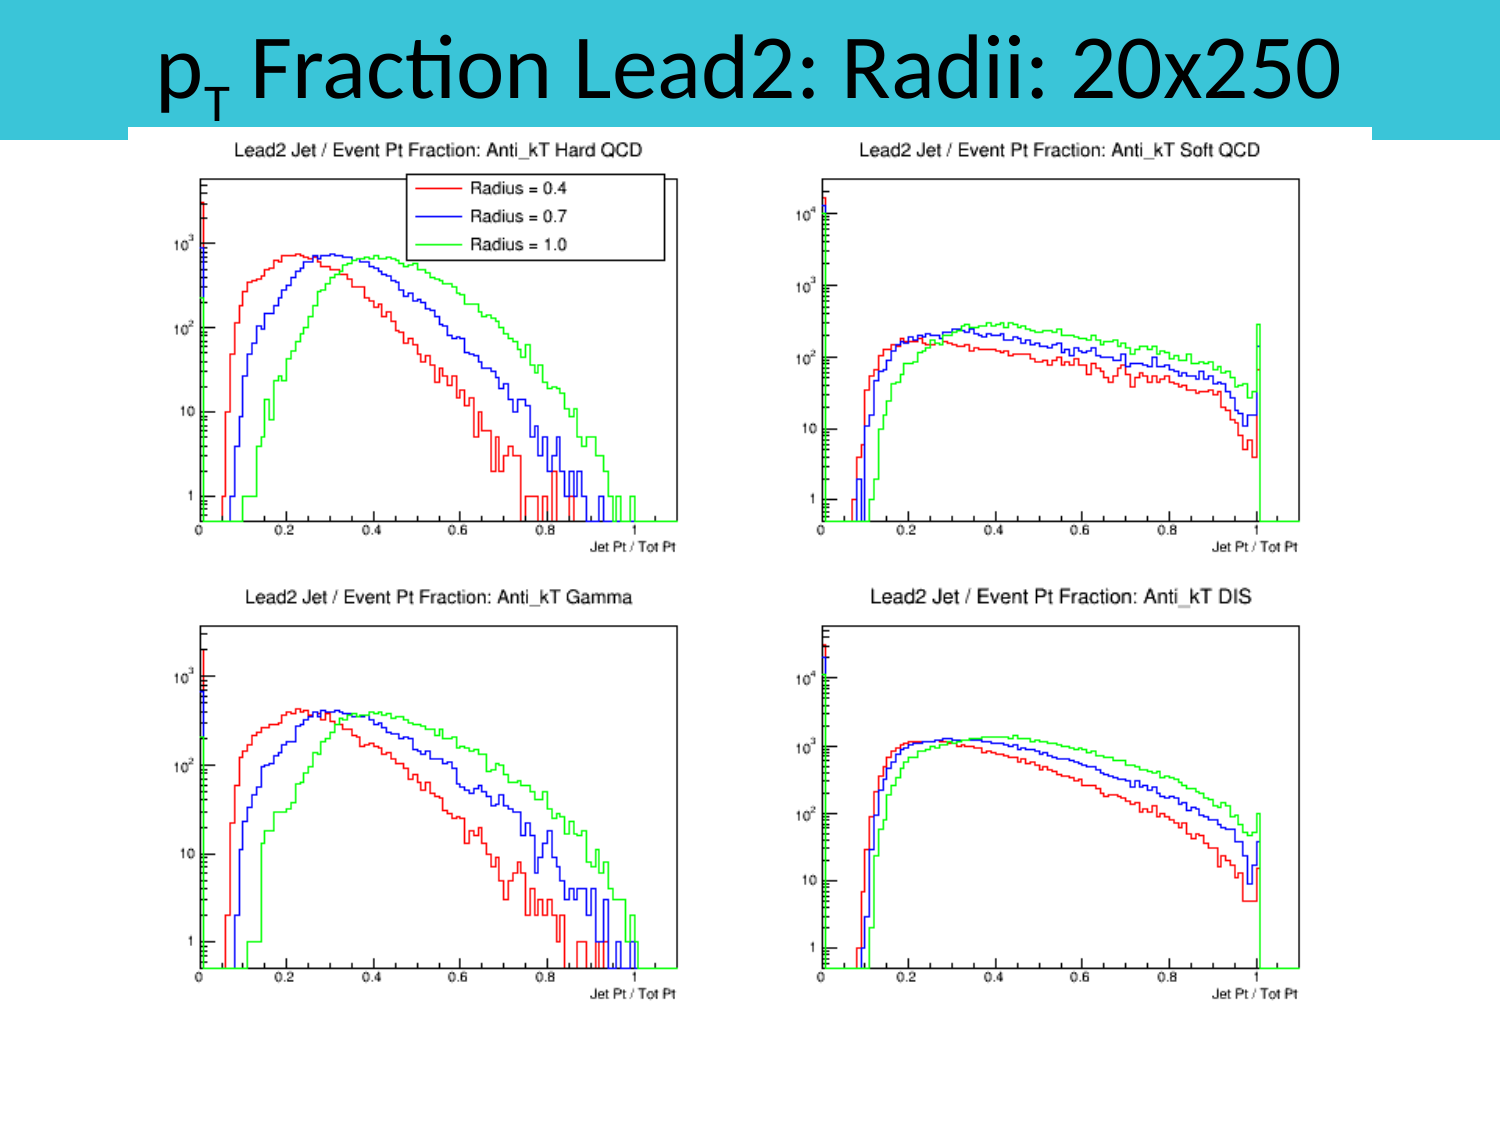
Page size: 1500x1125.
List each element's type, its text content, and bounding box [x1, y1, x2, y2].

picture [128, 127, 1372, 1021]
text_box pT Fraction Lead2: Radii: 20x250 [0, 0, 1500, 140]
